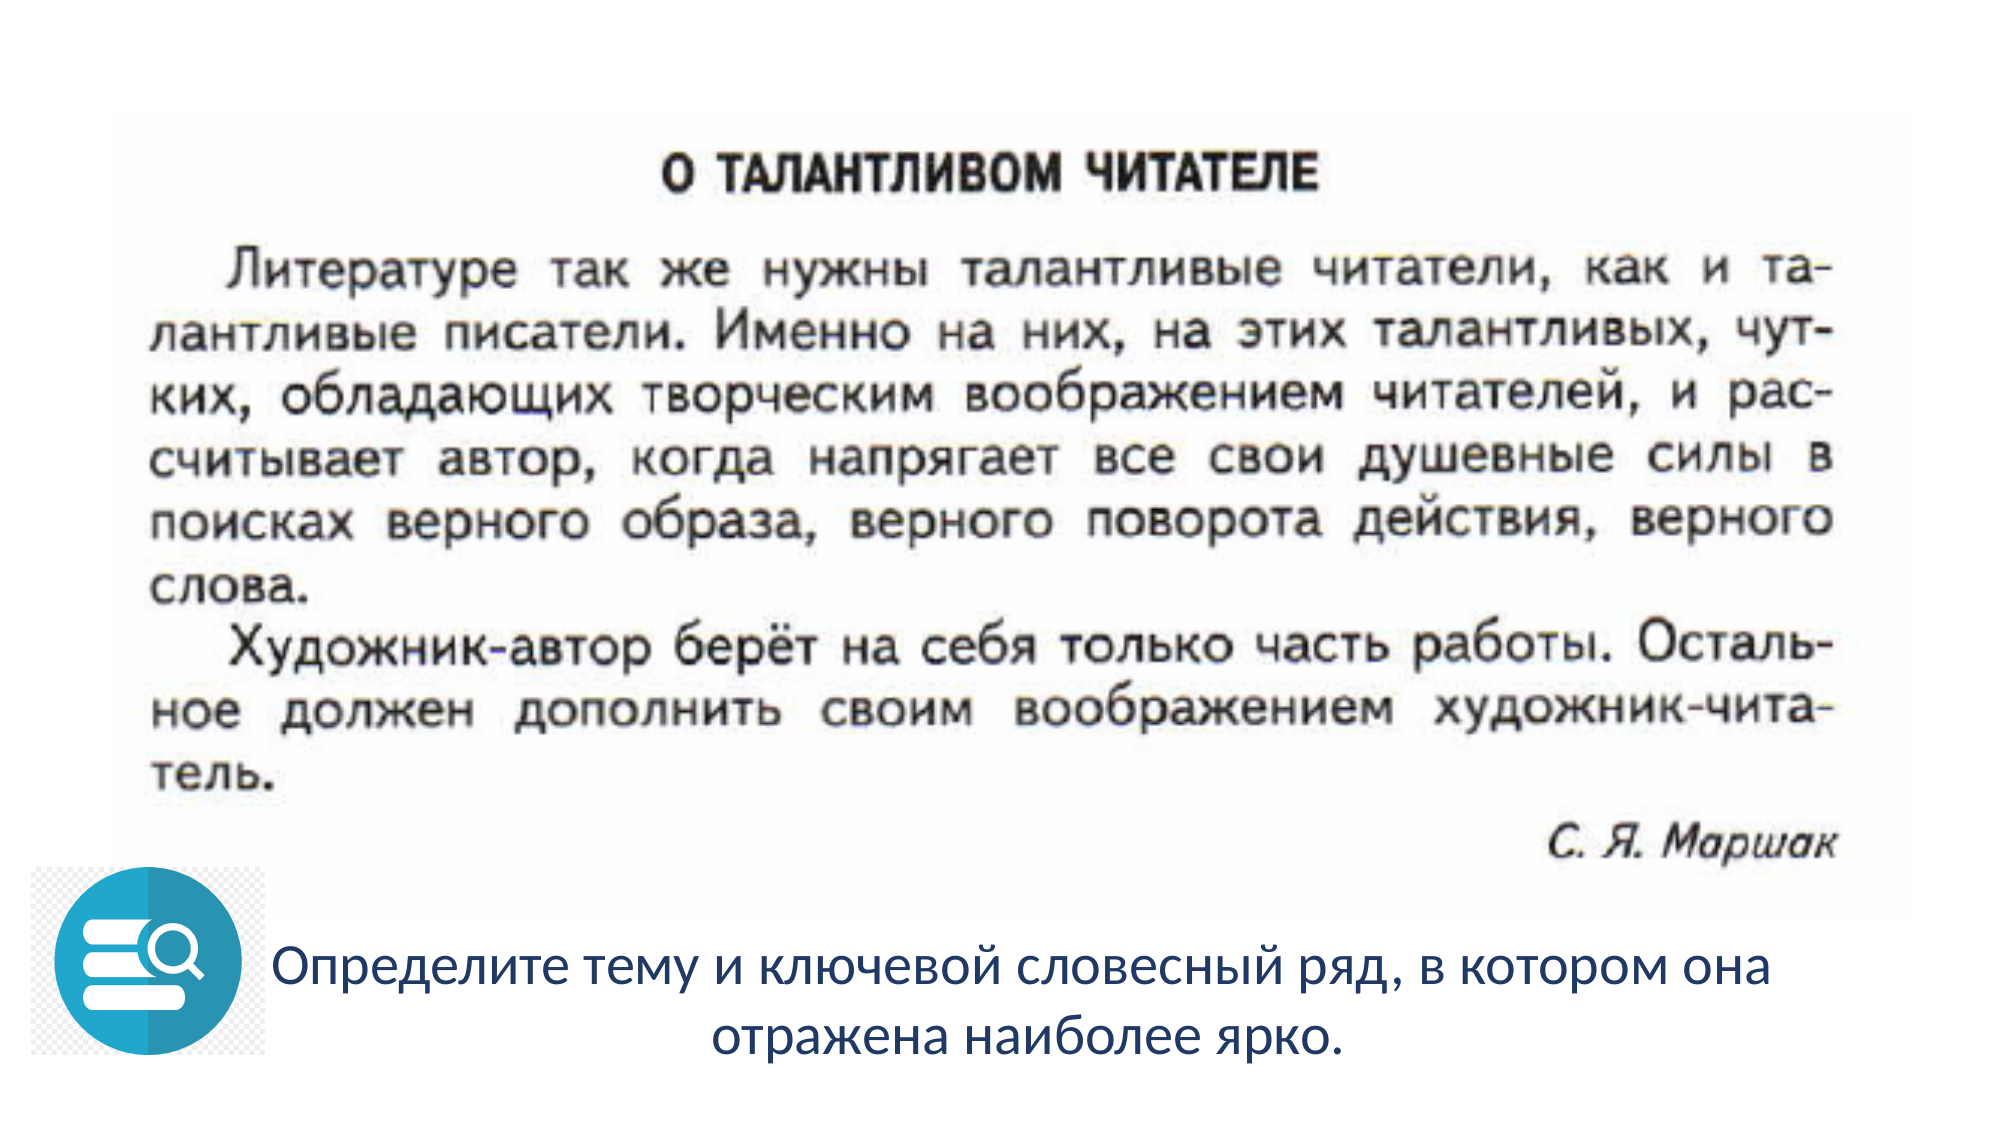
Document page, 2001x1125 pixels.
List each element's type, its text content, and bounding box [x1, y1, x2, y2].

text_box Определите тему и ключевой словесный ряд, в котором она отражена наиболее ярко. [88, 918, 1969, 1074]
picture [31, 108, 1912, 1055]
